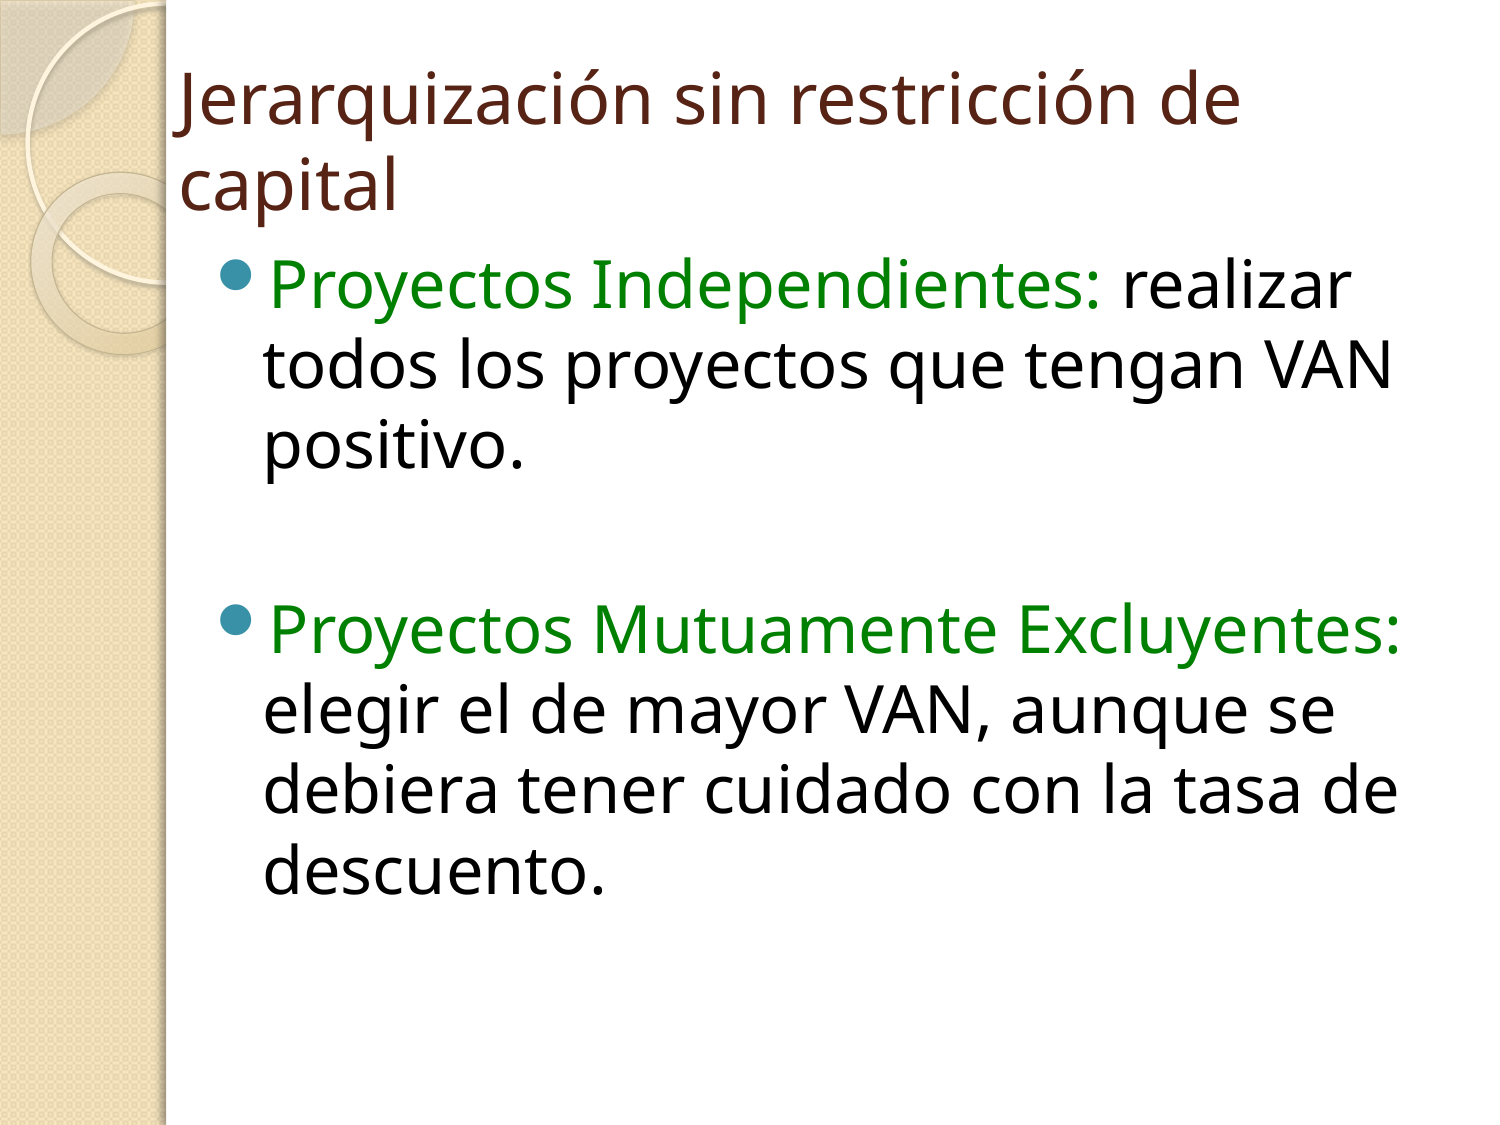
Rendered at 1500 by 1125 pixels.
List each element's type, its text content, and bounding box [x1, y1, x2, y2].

list Proyectos Independientes: realizar todos los proyectos que tengan VAN positivo. Proyectos Mutuamente Excluyentes: elegir el de mayor VAN, aunque se debiera tener cuidado con la tasa de descuento. [187, 234, 1477, 1022]
title Jerarquización sin restricción de capital [164, 45, 1466, 233]
